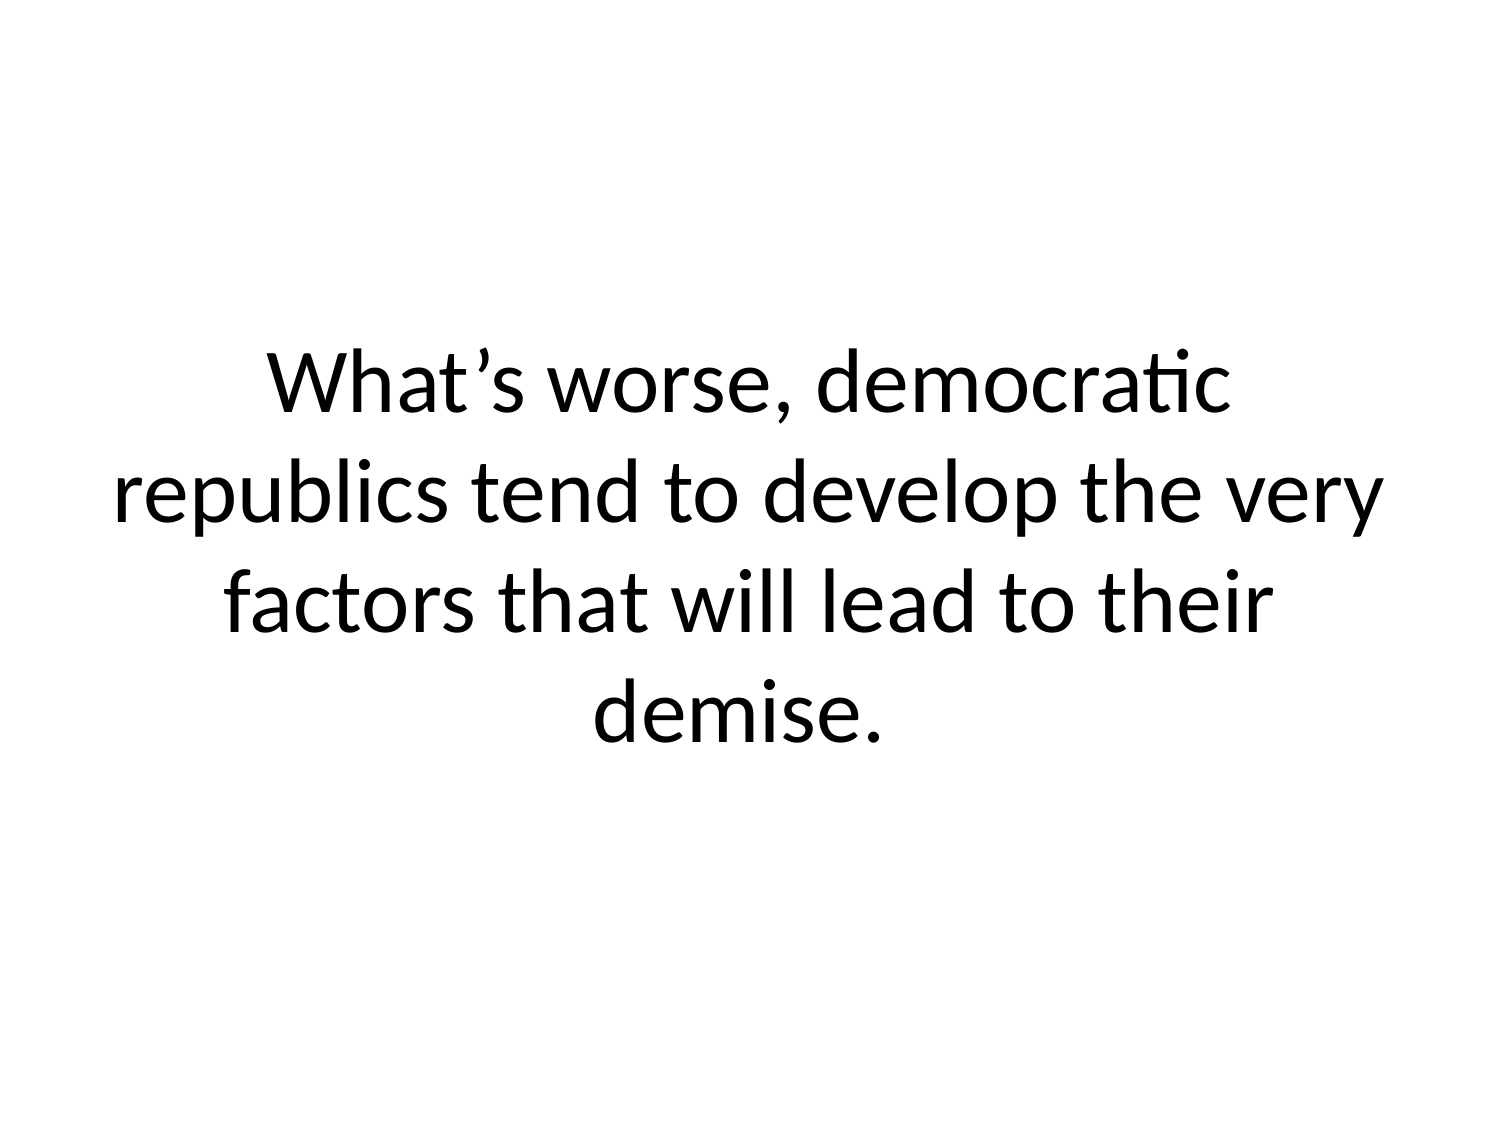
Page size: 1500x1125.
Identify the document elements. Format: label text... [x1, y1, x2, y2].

title What’s worse, democratic republics tend to develop the very factors that will lead to their demise. [74, 44, 1426, 1038]
